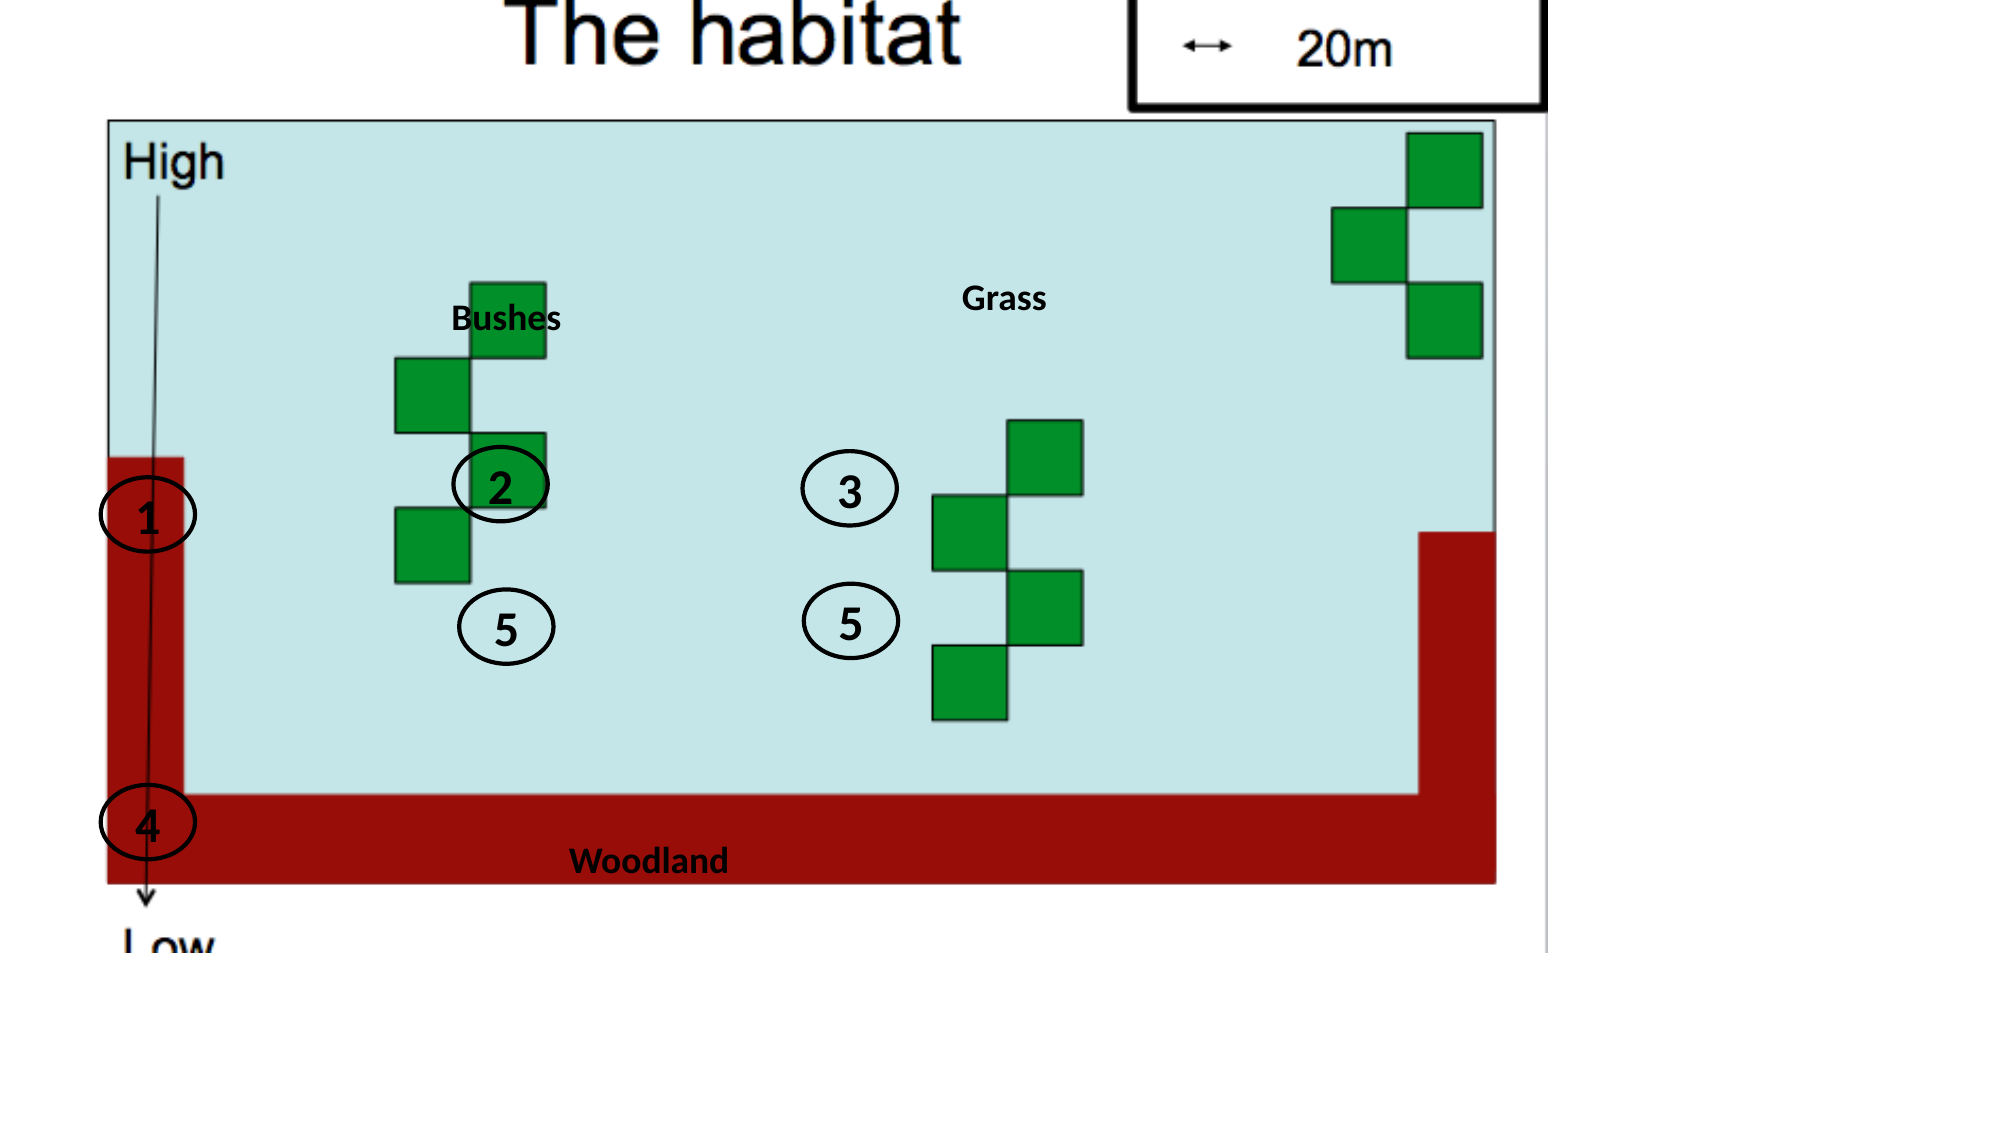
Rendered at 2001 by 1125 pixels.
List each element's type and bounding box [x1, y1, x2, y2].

picture [57, 0, 1548, 953]
text_box [100, 265, 1158, 890]
